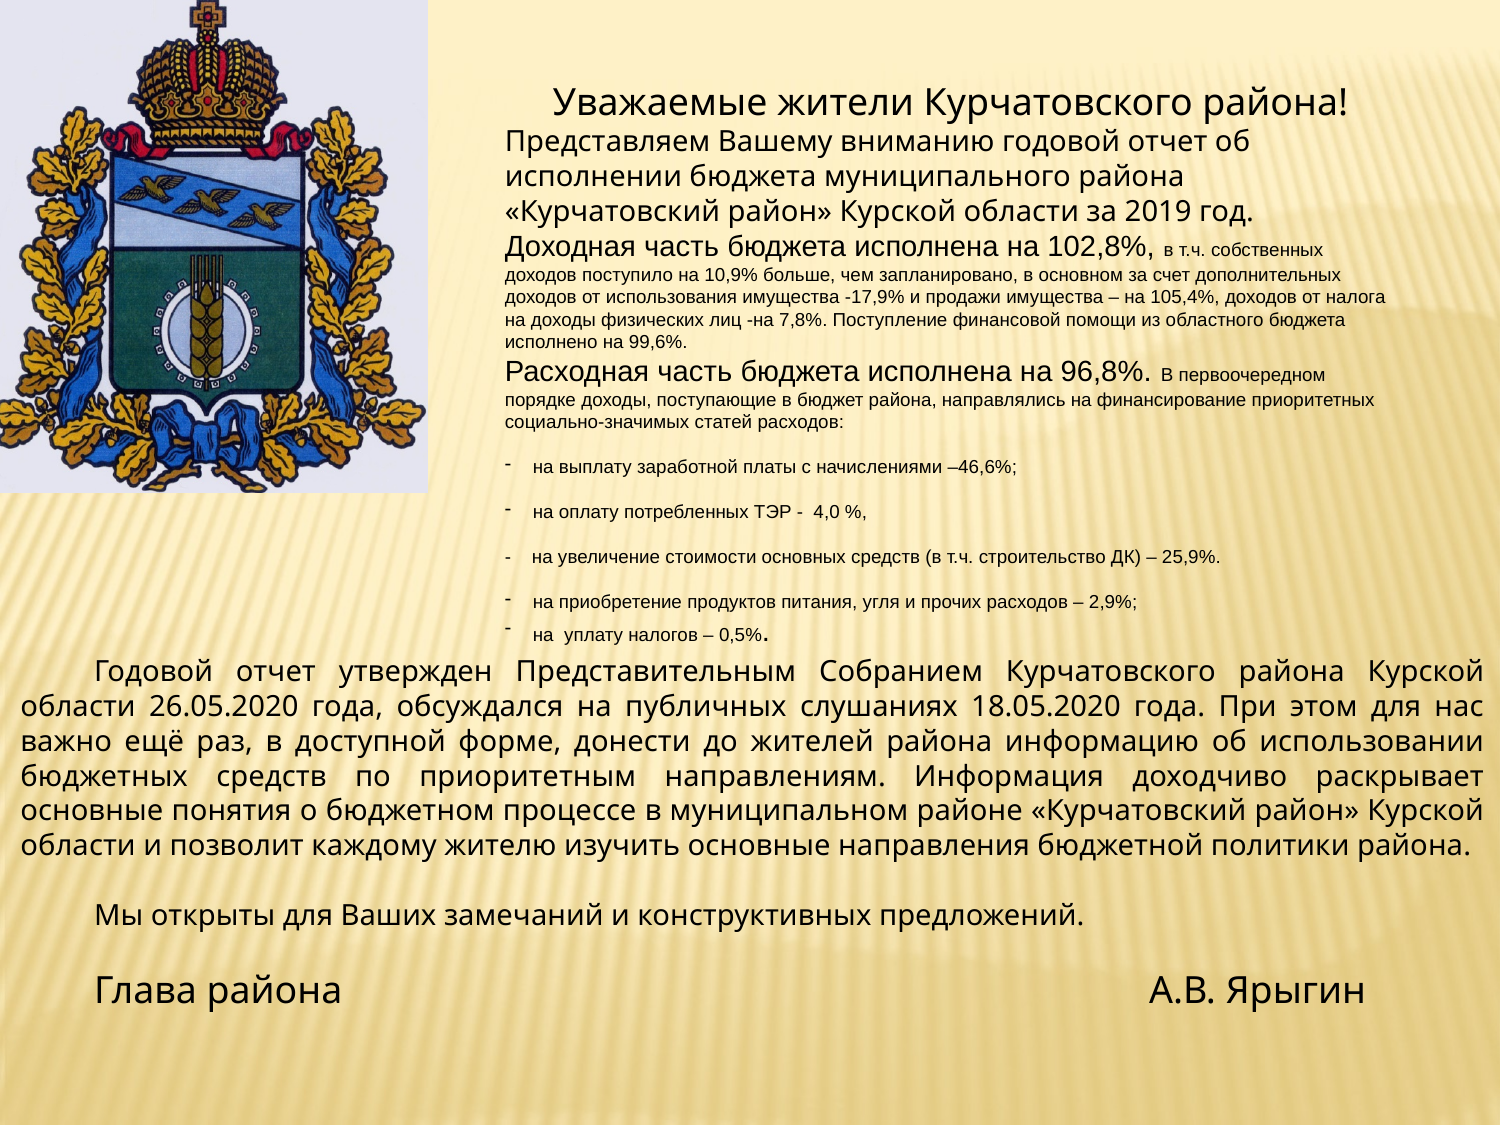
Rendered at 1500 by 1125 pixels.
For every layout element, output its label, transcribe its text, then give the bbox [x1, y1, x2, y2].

text_box Уважаемые жители Курчатовского района! Представляем Вашему вниманию годовой отчет об исполнении бюджета муниципального района «Курчатовский район» Курской области за 2019 год. Доходная часть бюджета исполнена на 102,8%, в т.ч. собственных доходов поступило на 10,9% больше, чем запланировано, в основном за счет дополнительных доходов от использования имущества -17,9% и продажи имущества – на 105,4%, доходов от налога на доходы физических лиц -на 7,8%. Поступление финансовой помощи из областного бюджета исполнено на 99,6%. Расходная часть бюджета исполнена на 96,8%. В первоочередном порядке доходы, поступающие в бюджет района, направлялись на финансирование приоритетных социально-значимых статей расходов: на выплату заработной платы с начислениями –46,6%; на оплату потребленных ТЭР - 4,0 %, - на увеличение стоимости основных средств (в т.ч. строительство ДК) – 25,9%. на приобретение продуктов питания, угля и прочих расходов – 2,9%; на уплату налогов – 0,5%. [490, 70, 1412, 609]
picture [0, 0, 1500, 1125]
text_box Годовой отчет утвержден Представительным Собранием Курчатовского района Курской области 26.05.2020 года, обсуждался на публичных слушаниях 18.05.2020 года. При этом для нас важно ещё раз, в доступной форме, донести до жителей района информацию об использовании бюджетных средств по приоритетным направлениям. Информация доходчиво раскрывает основные понятия о бюджетном процессе в муниципальном районе «Курчатовский район» Курской области и позволит каждому жителю изучить основные направления бюджетной политики района. Мы открыты для Ваших замечаний и конструктивных предложений. Глава района А.В. Ярыгин [5, 609, 1500, 1019]
